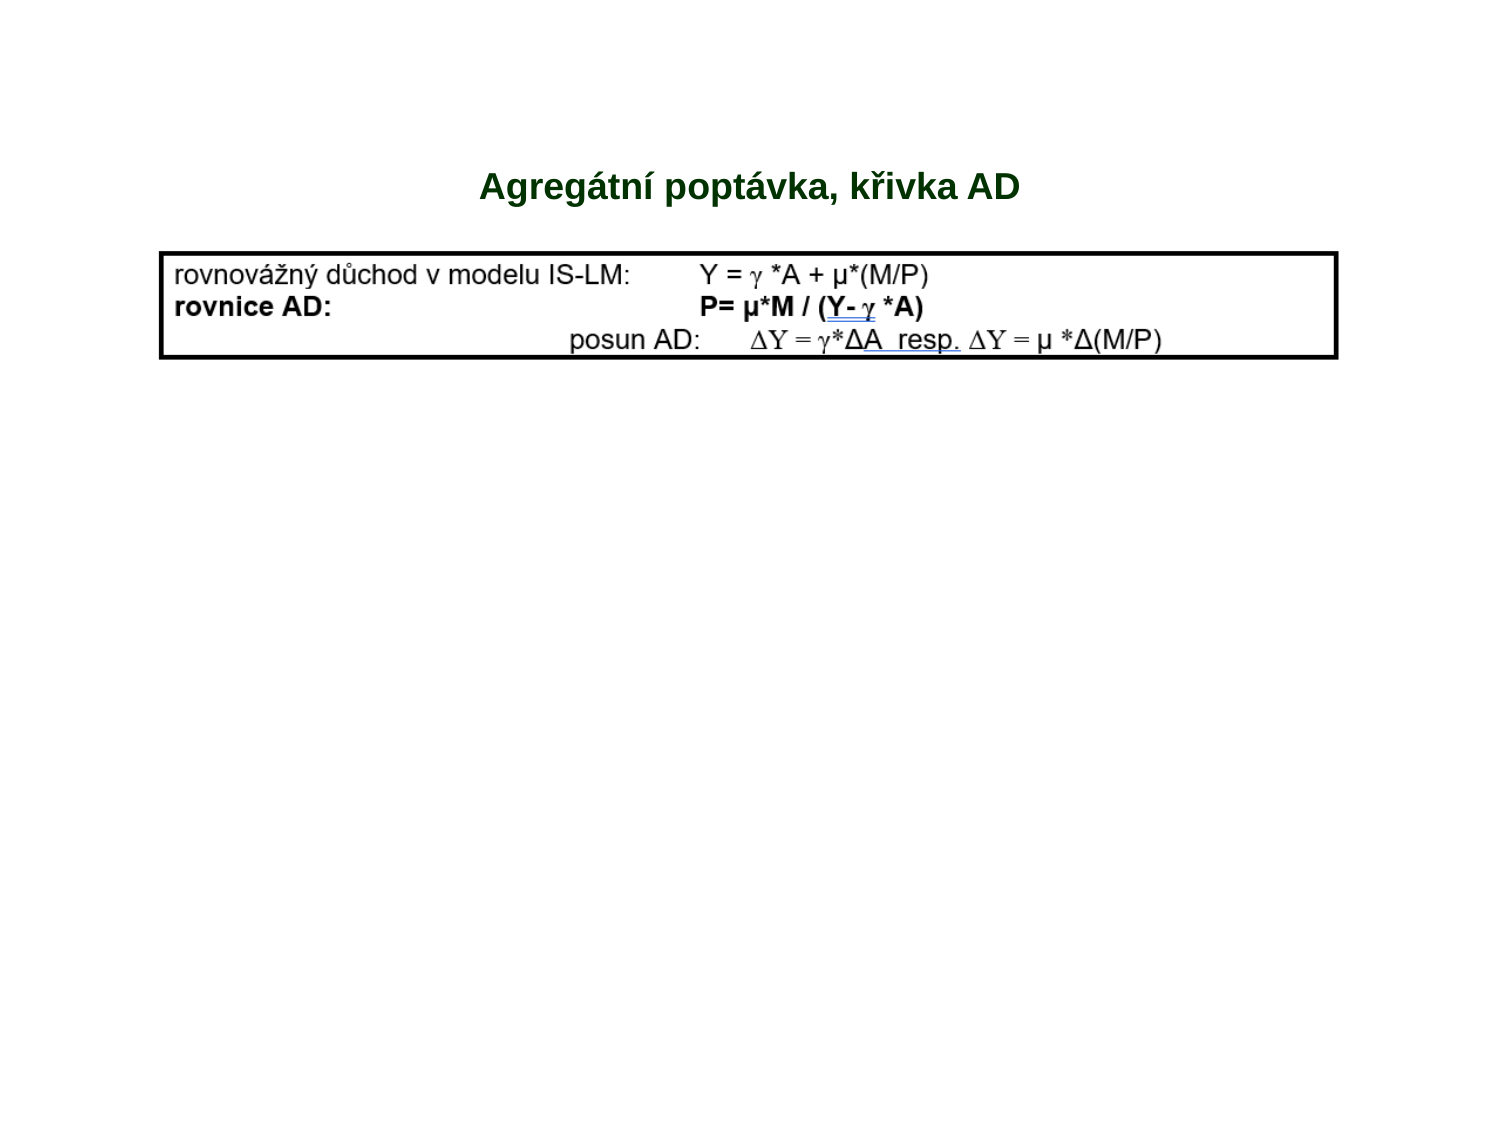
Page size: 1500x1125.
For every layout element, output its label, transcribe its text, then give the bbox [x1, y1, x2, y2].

picture [151, 237, 1348, 369]
text_box Agregátní poptávka, křivka AD [51, 154, 1449, 215]
